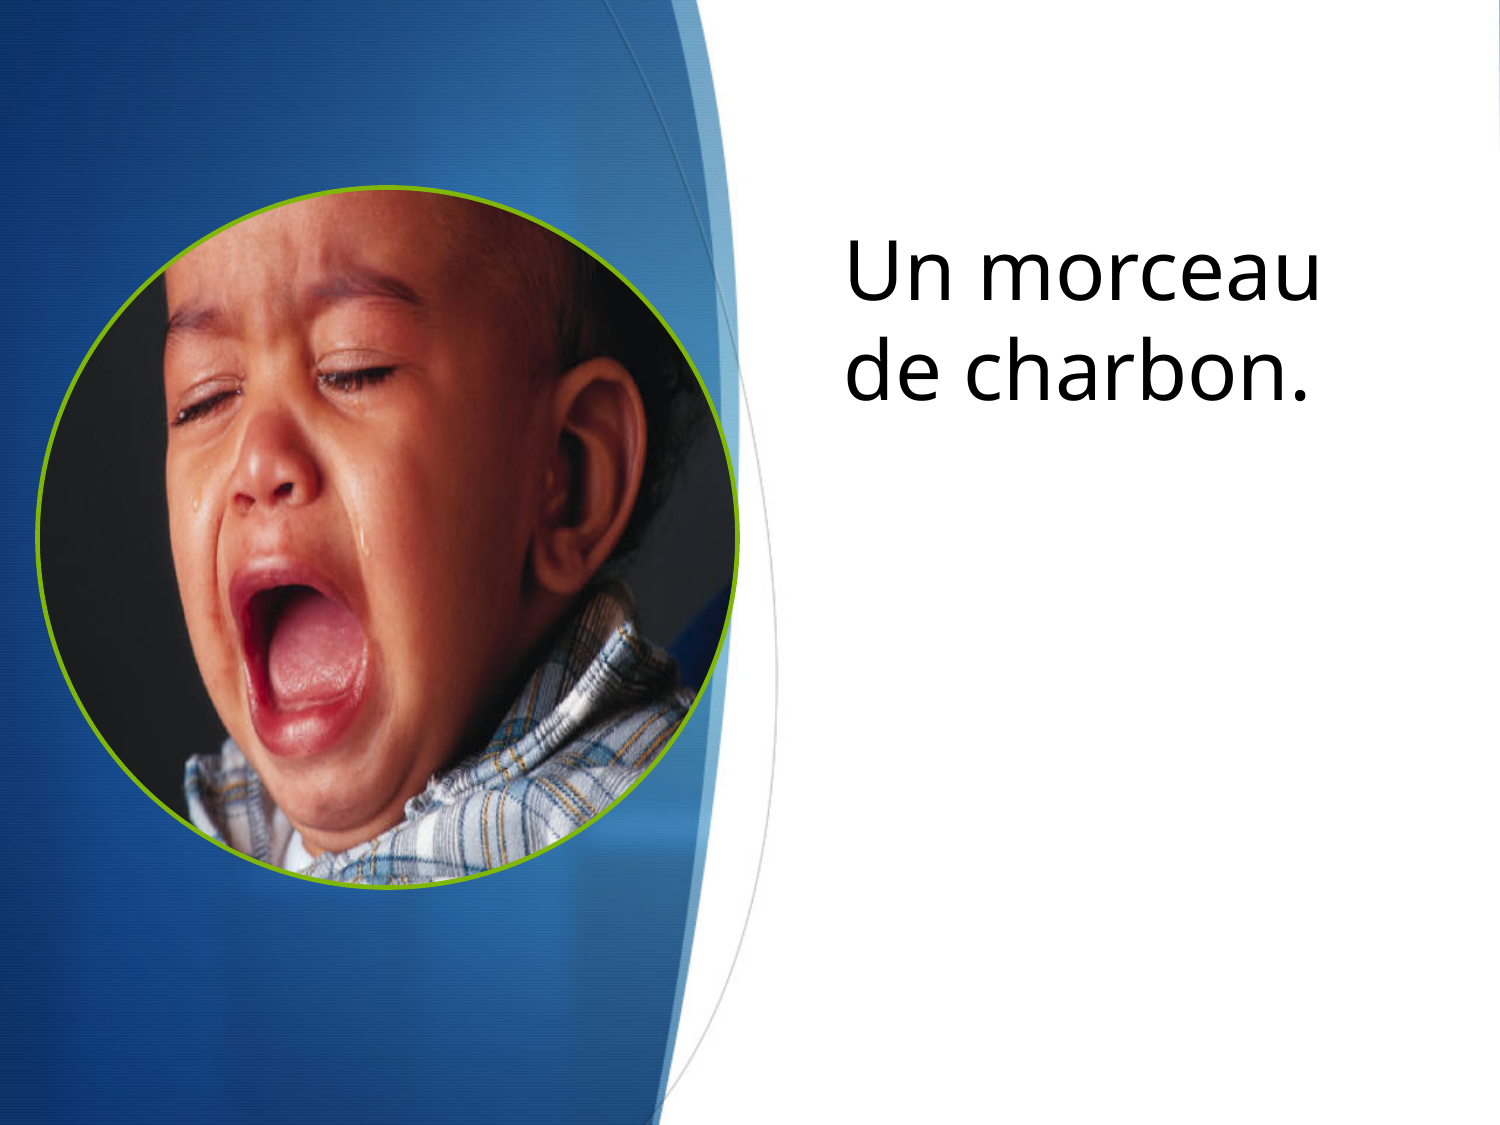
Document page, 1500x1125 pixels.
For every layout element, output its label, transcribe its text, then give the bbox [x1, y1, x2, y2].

title Un morceau de charbon. [828, 62, 1425, 425]
picture [0, 0, 1500, 1125]
